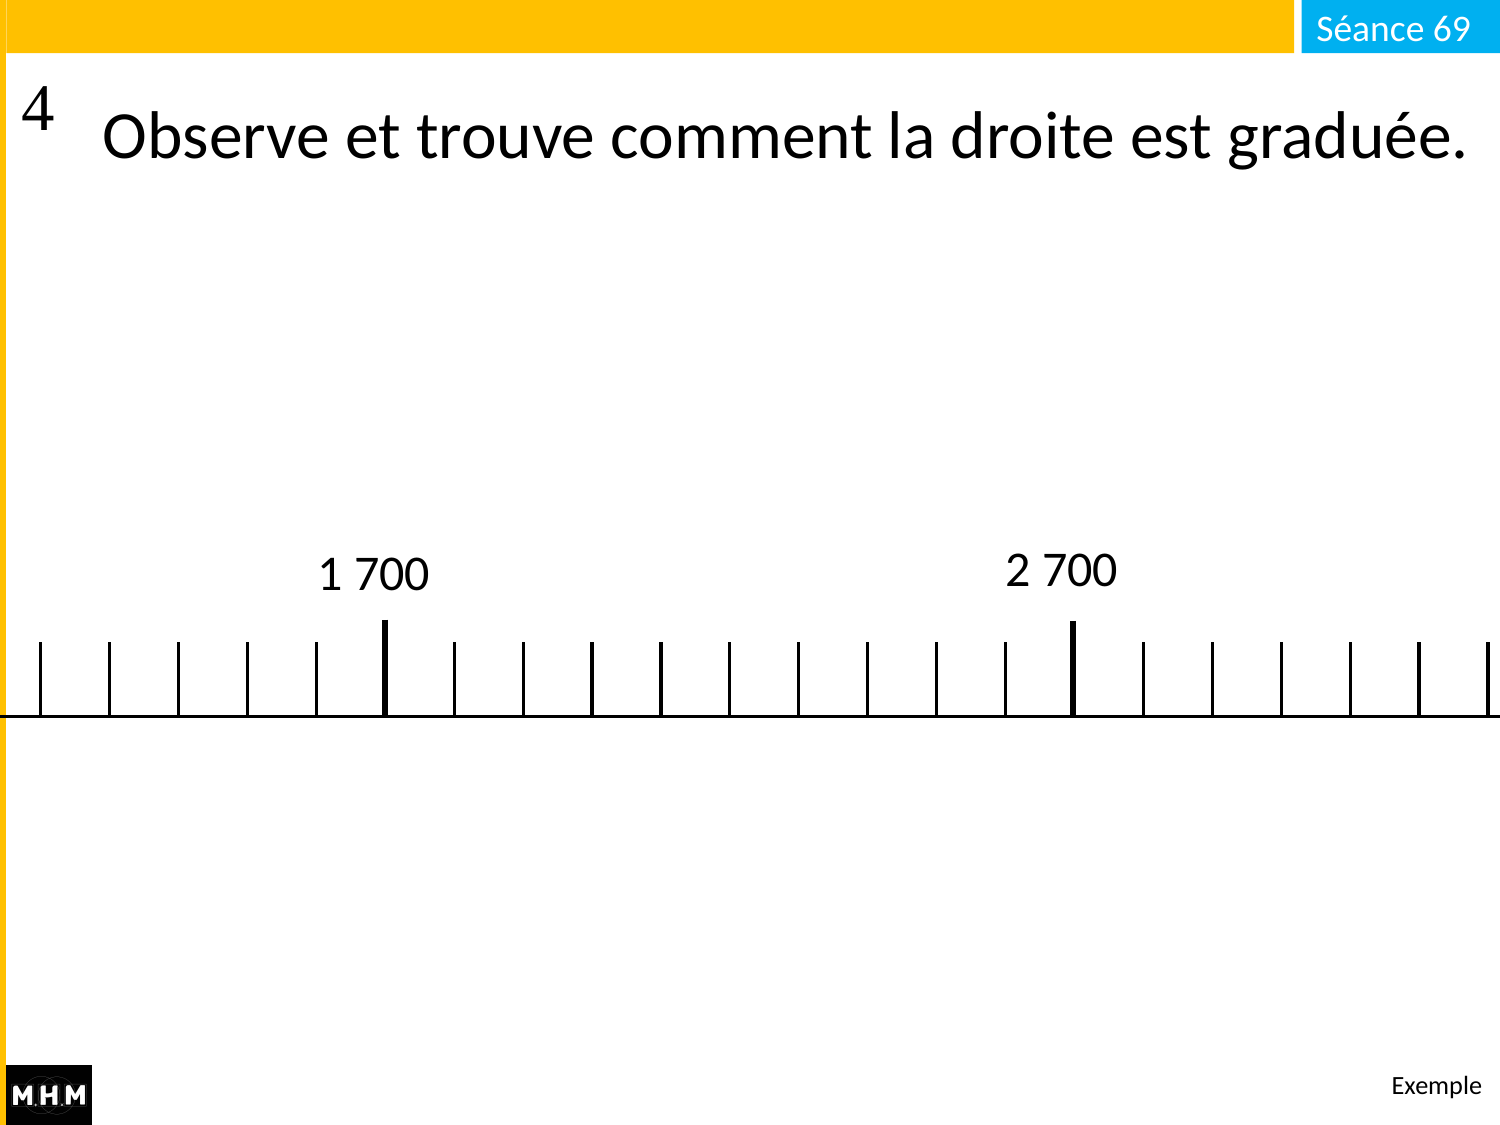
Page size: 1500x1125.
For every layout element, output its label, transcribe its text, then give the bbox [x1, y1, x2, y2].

picture [6, 1065, 92, 1125]
text_box 1 700 [303, 533, 468, 609]
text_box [0, 619, 1500, 718]
list Exemple [1373, 1064, 1500, 1125]
text_box 2 700 [991, 529, 1144, 604]
title Observe et trouve comment la droite est graduée. [87, 55, 1488, 218]
